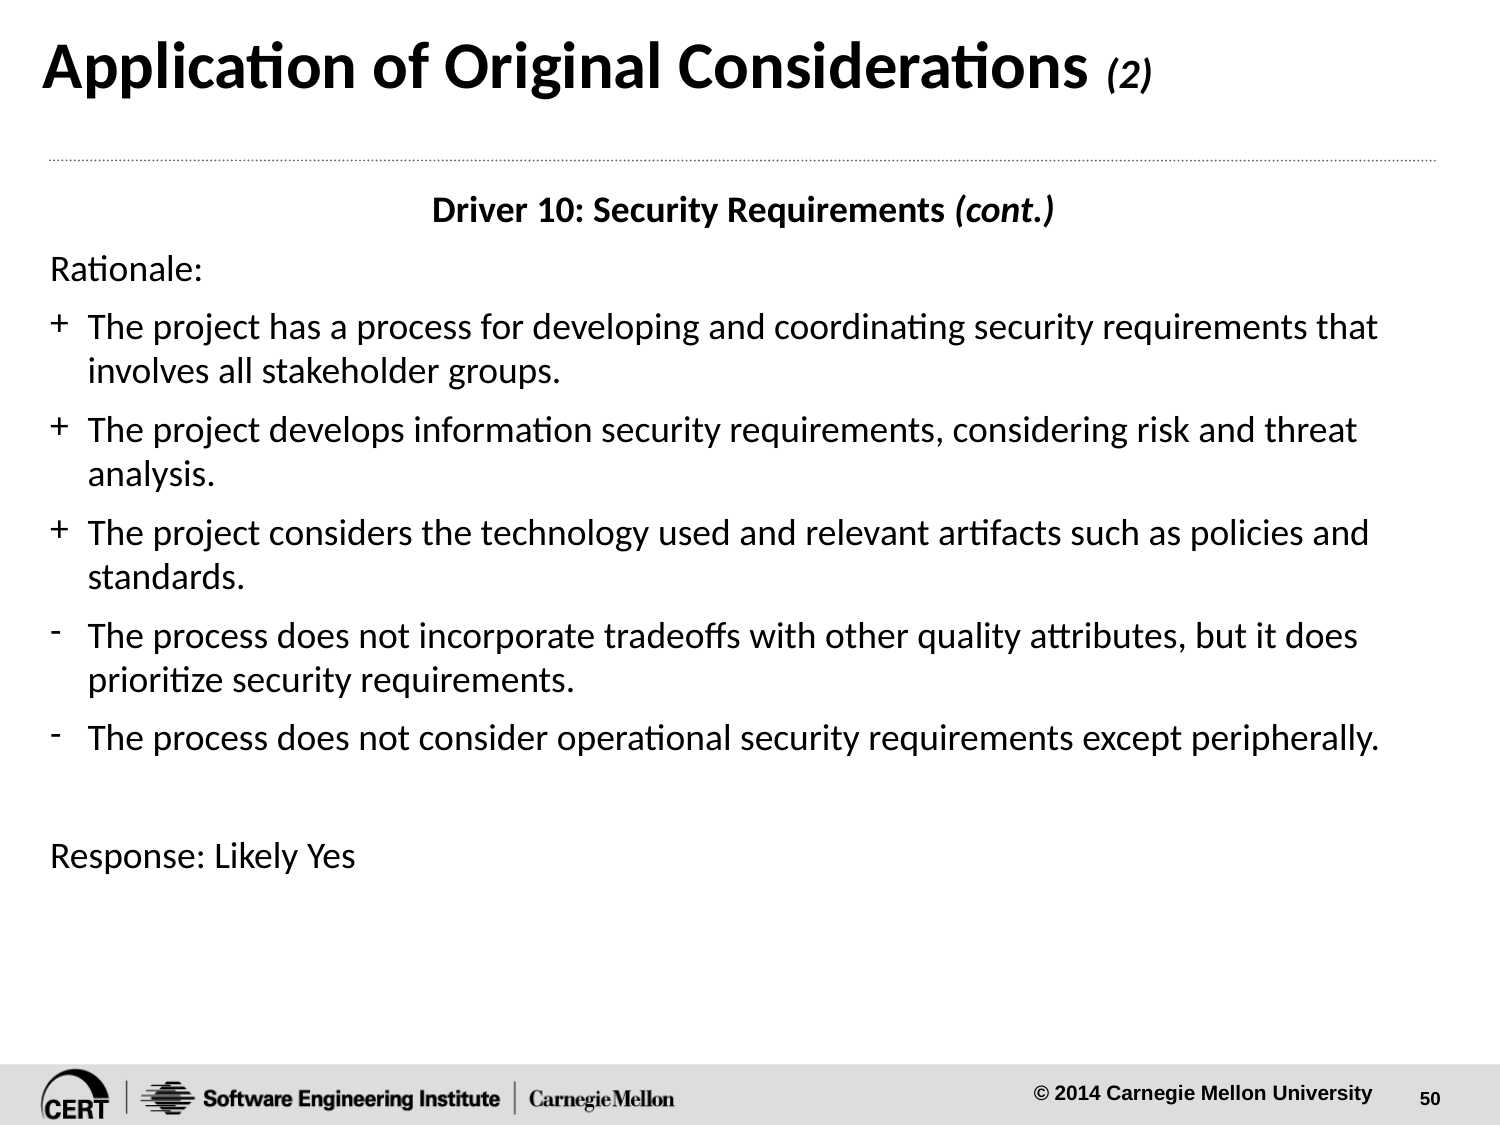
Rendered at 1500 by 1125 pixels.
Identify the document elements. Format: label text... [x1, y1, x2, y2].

picture [24, 1065, 688, 1125]
list Driver 10: Security Requirements (cont.) Rationale: The project has a process for developing and coordinating security requirements that involves all stakeholder groups. The project develops information security requirements, considering risk and threat analysis. The project considers the technology used and relevant artifacts such as policies and standards. The process does not incorporate tradeoffs with other quality attributes, but it does prioritize security requirements. The process does not consider operational security requirements except peripherally. Response: Likely Yes [49, 187, 1438, 1001]
title Application of Original Considerations (2) [42, 37, 1434, 155]
